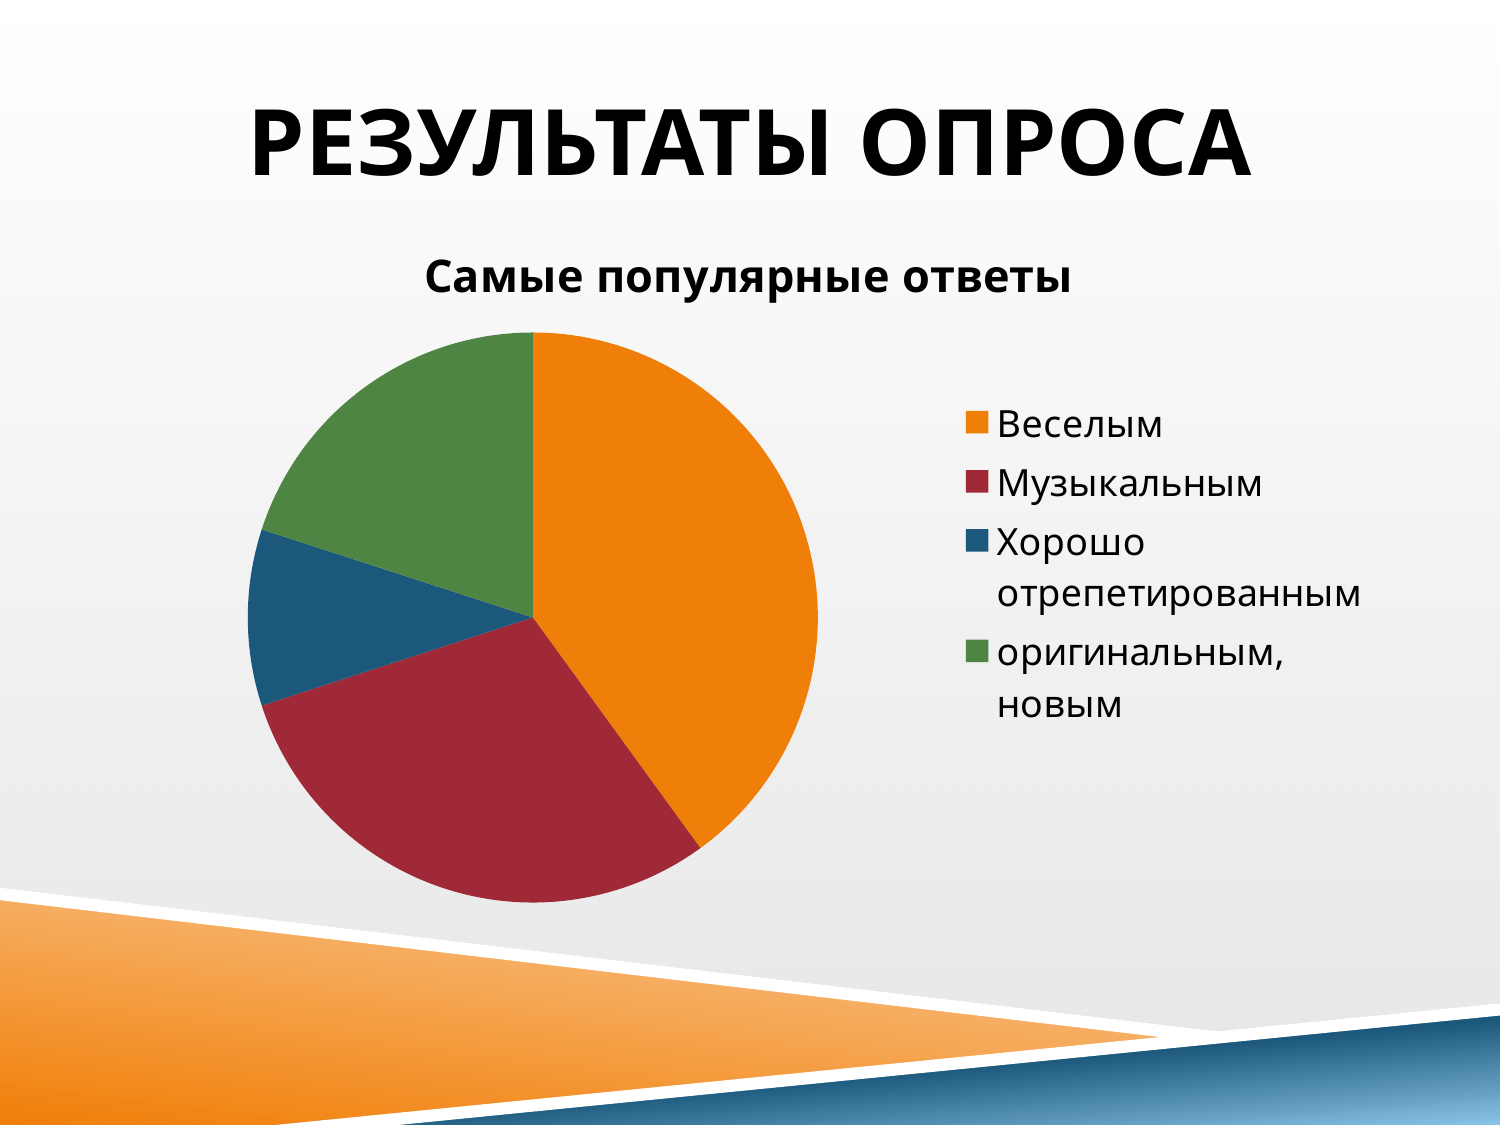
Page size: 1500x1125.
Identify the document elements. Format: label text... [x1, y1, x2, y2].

title Результаты опроса [112, 45, 1388, 207]
chart [111, 207, 1388, 918]
